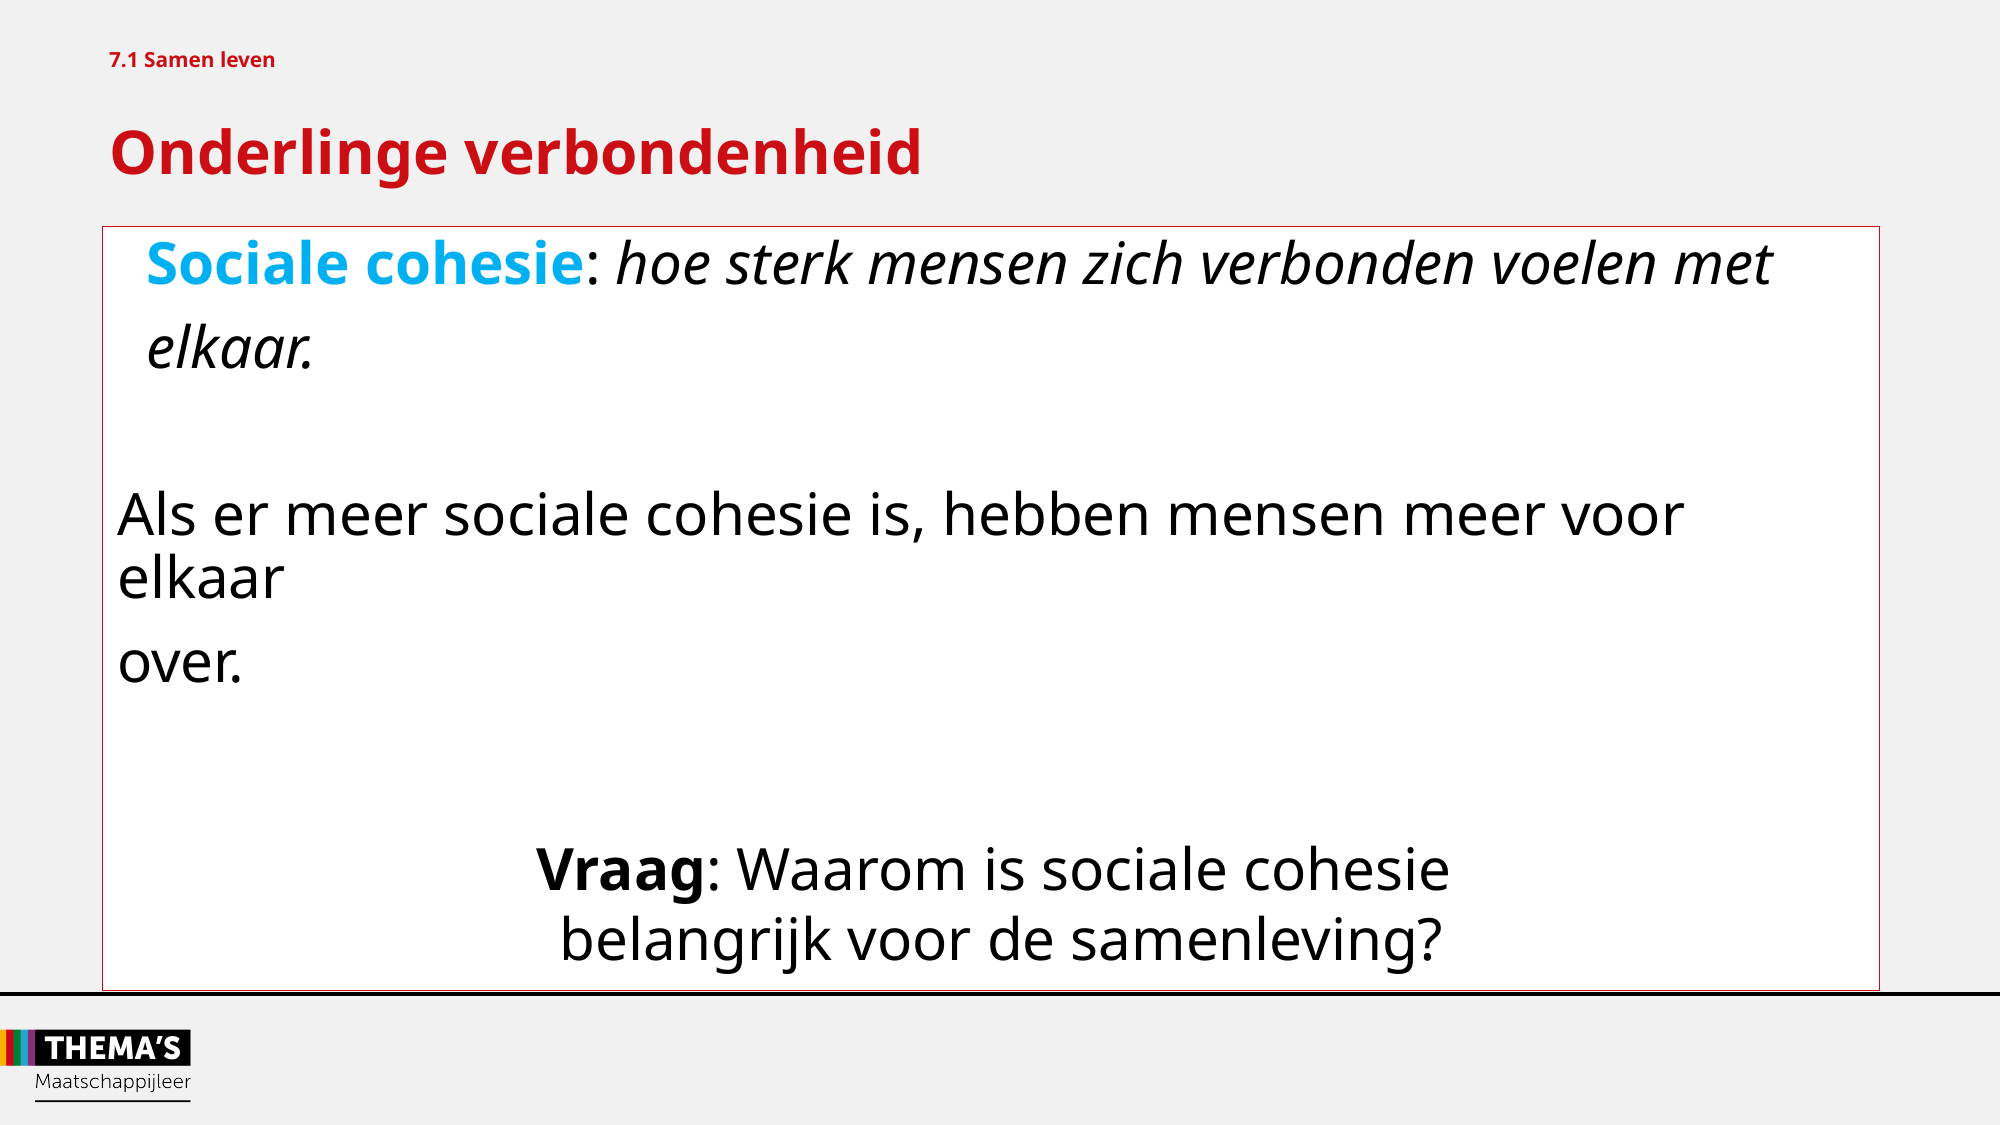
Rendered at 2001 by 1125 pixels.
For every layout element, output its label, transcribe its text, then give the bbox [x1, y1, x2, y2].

list 7.1 Samen leven [94, 33, 941, 88]
list Onderlinge verbondenheid [94, 114, 1879, 205]
text_box Vraag: Waarom is sociale cohesie belangrijk voor de samenleving? [521, 824, 1482, 980]
picture [0, 993, 203, 1125]
list Sociale cohesie: hoe sterk mensen zich verbonden voelen met elkaar. Als er meer sociale cohesie is, hebben mensen meer voor elkaar over. [102, 226, 1880, 991]
